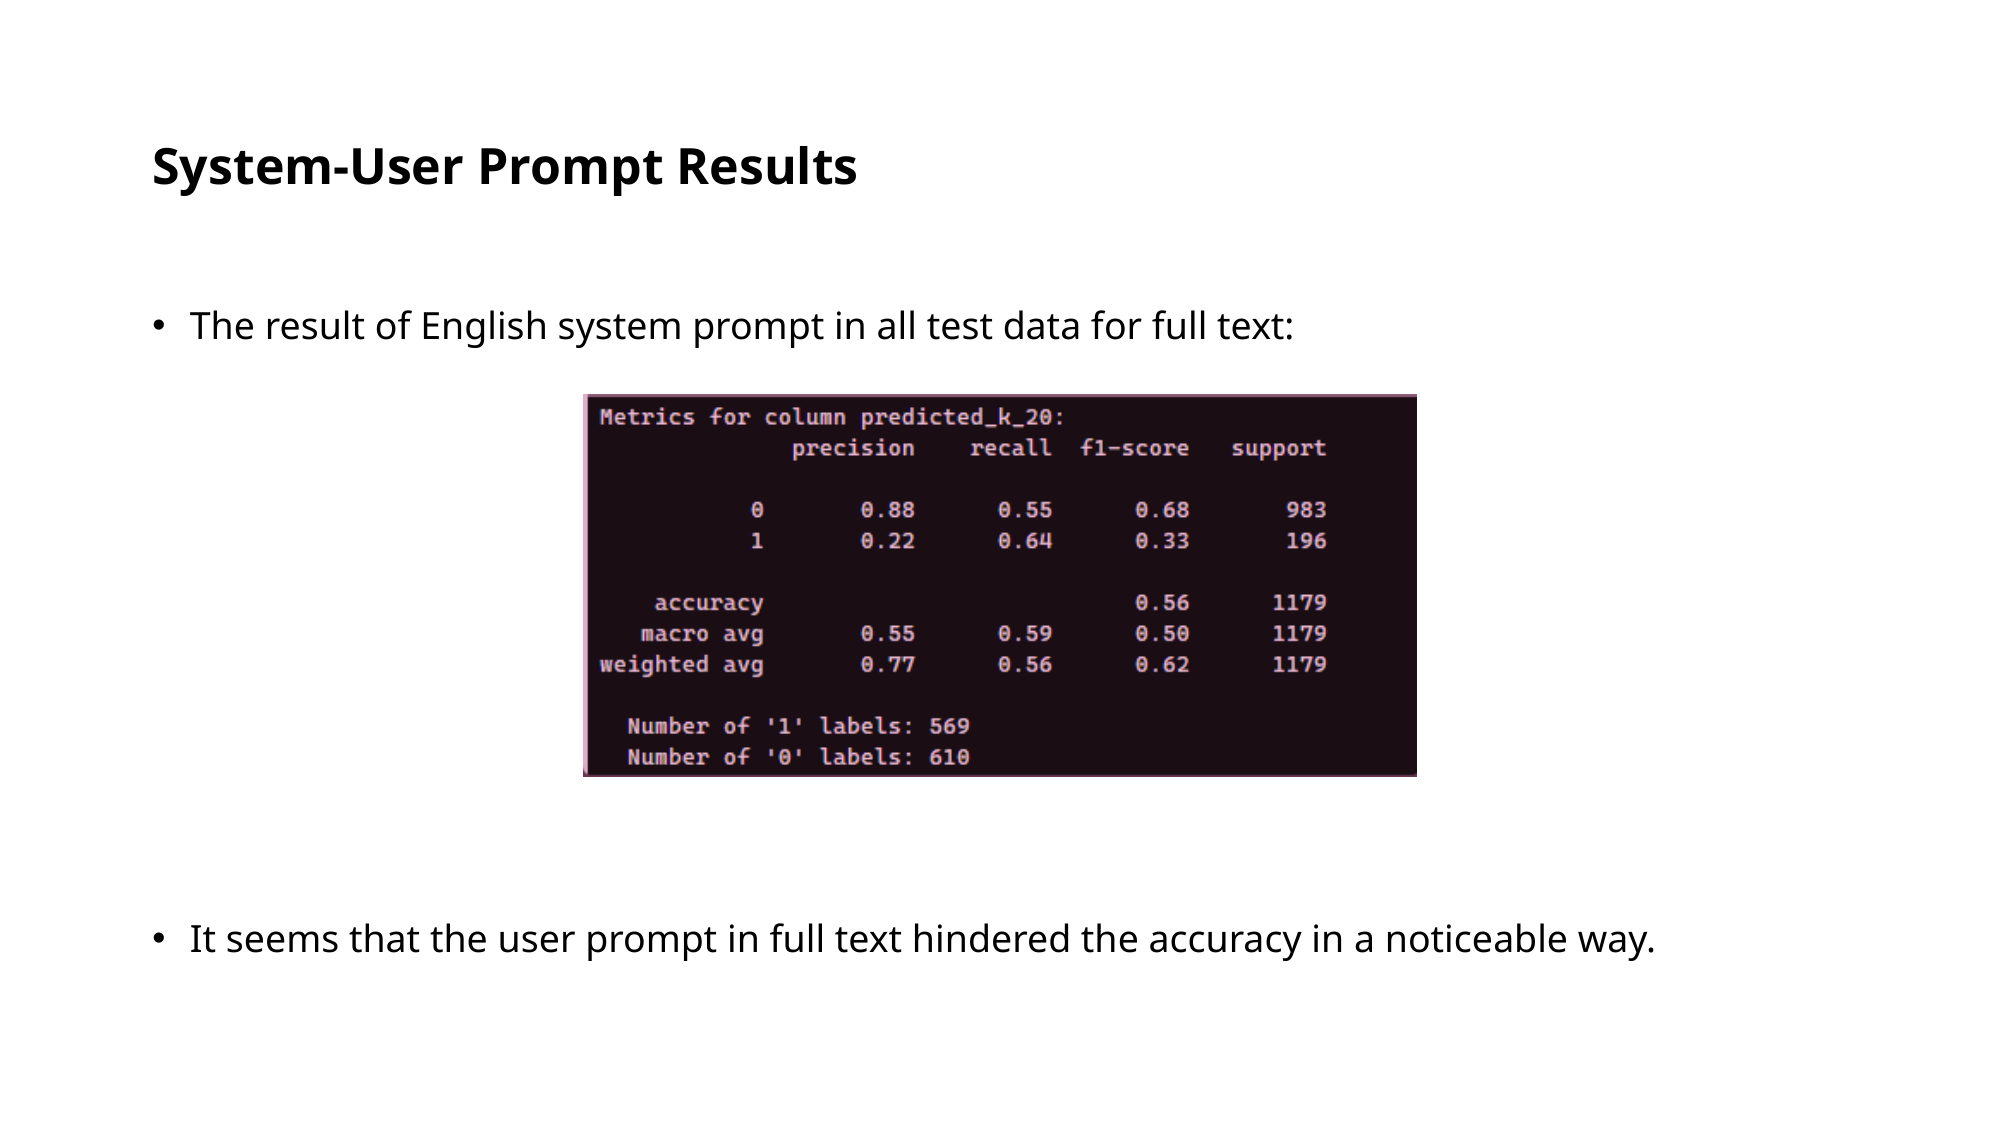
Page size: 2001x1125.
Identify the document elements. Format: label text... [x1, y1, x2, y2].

title System-User Prompt Results [137, 59, 1863, 278]
list The result of English system prompt in all test data for full text: It seems that the user prompt in full text hindered the accuracy in a noticeable way. [137, 299, 1863, 1014]
picture [582, 393, 1417, 777]
